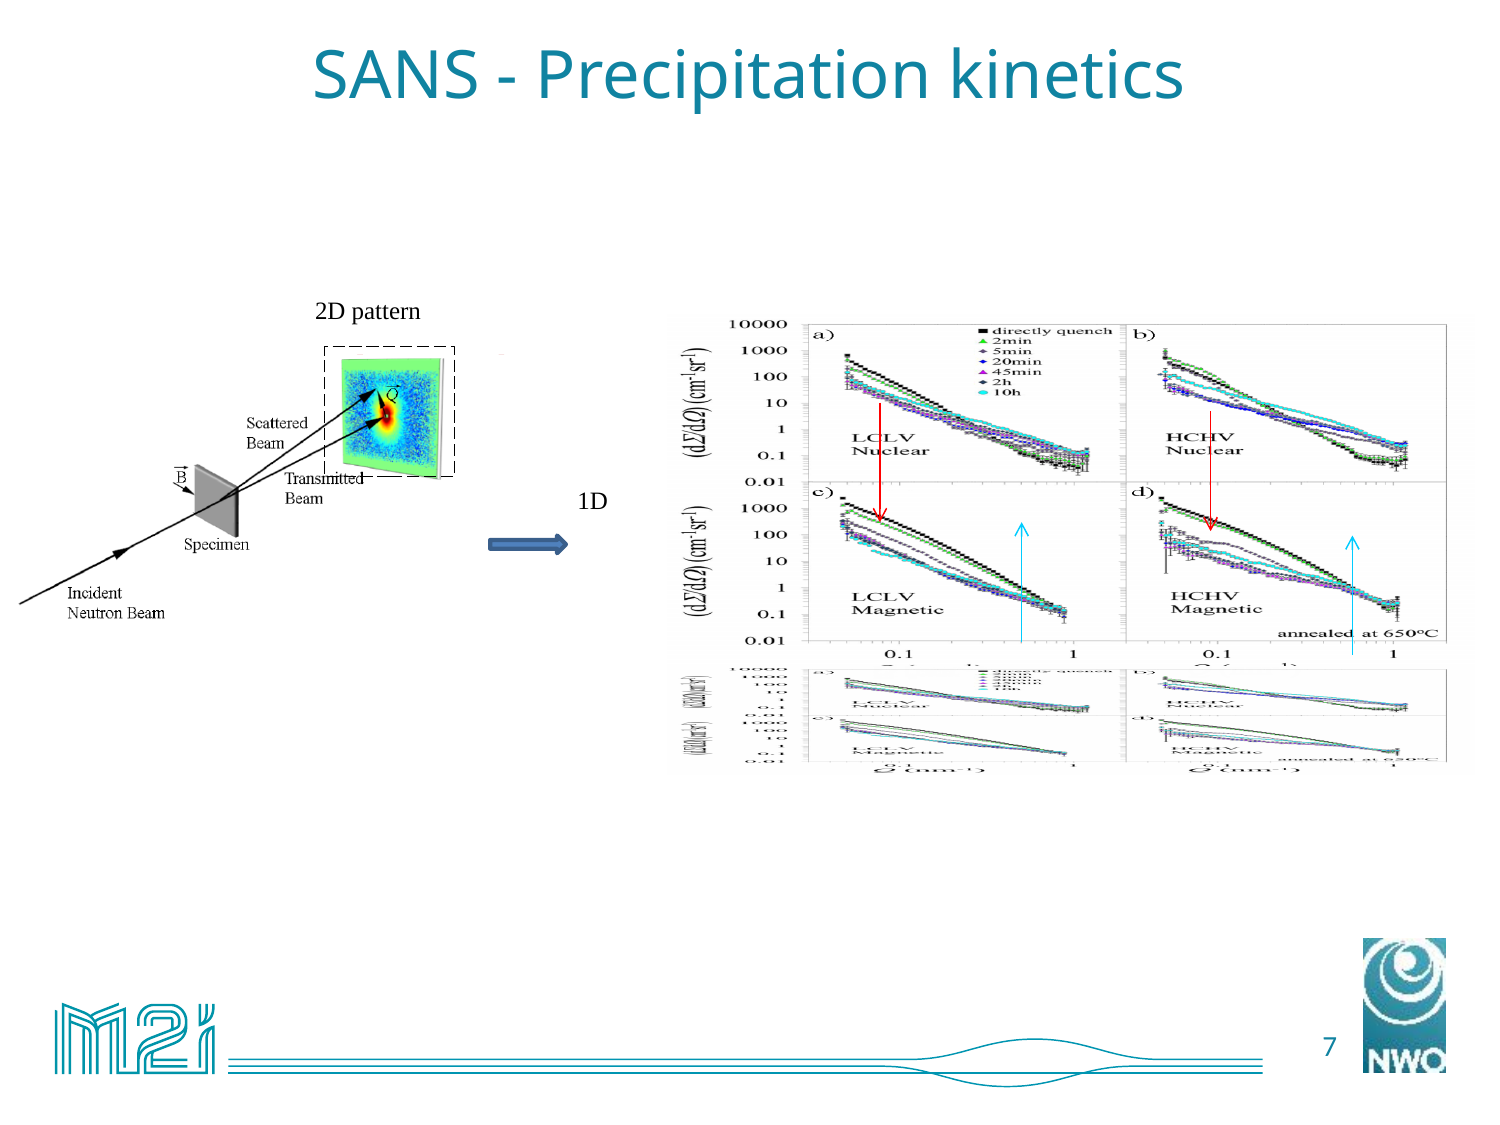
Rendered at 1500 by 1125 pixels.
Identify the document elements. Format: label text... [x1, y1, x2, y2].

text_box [667, 313, 1475, 776]
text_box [5, 287, 512, 637]
picture [1363, 938, 1446, 1073]
text_box [516, 535, 566, 554]
text_box 1D [562, 476, 623, 522]
text_box SANS - Precipitation kinetics [0, 21, 1500, 113]
slide_number 7 [1272, 1015, 1344, 1075]
